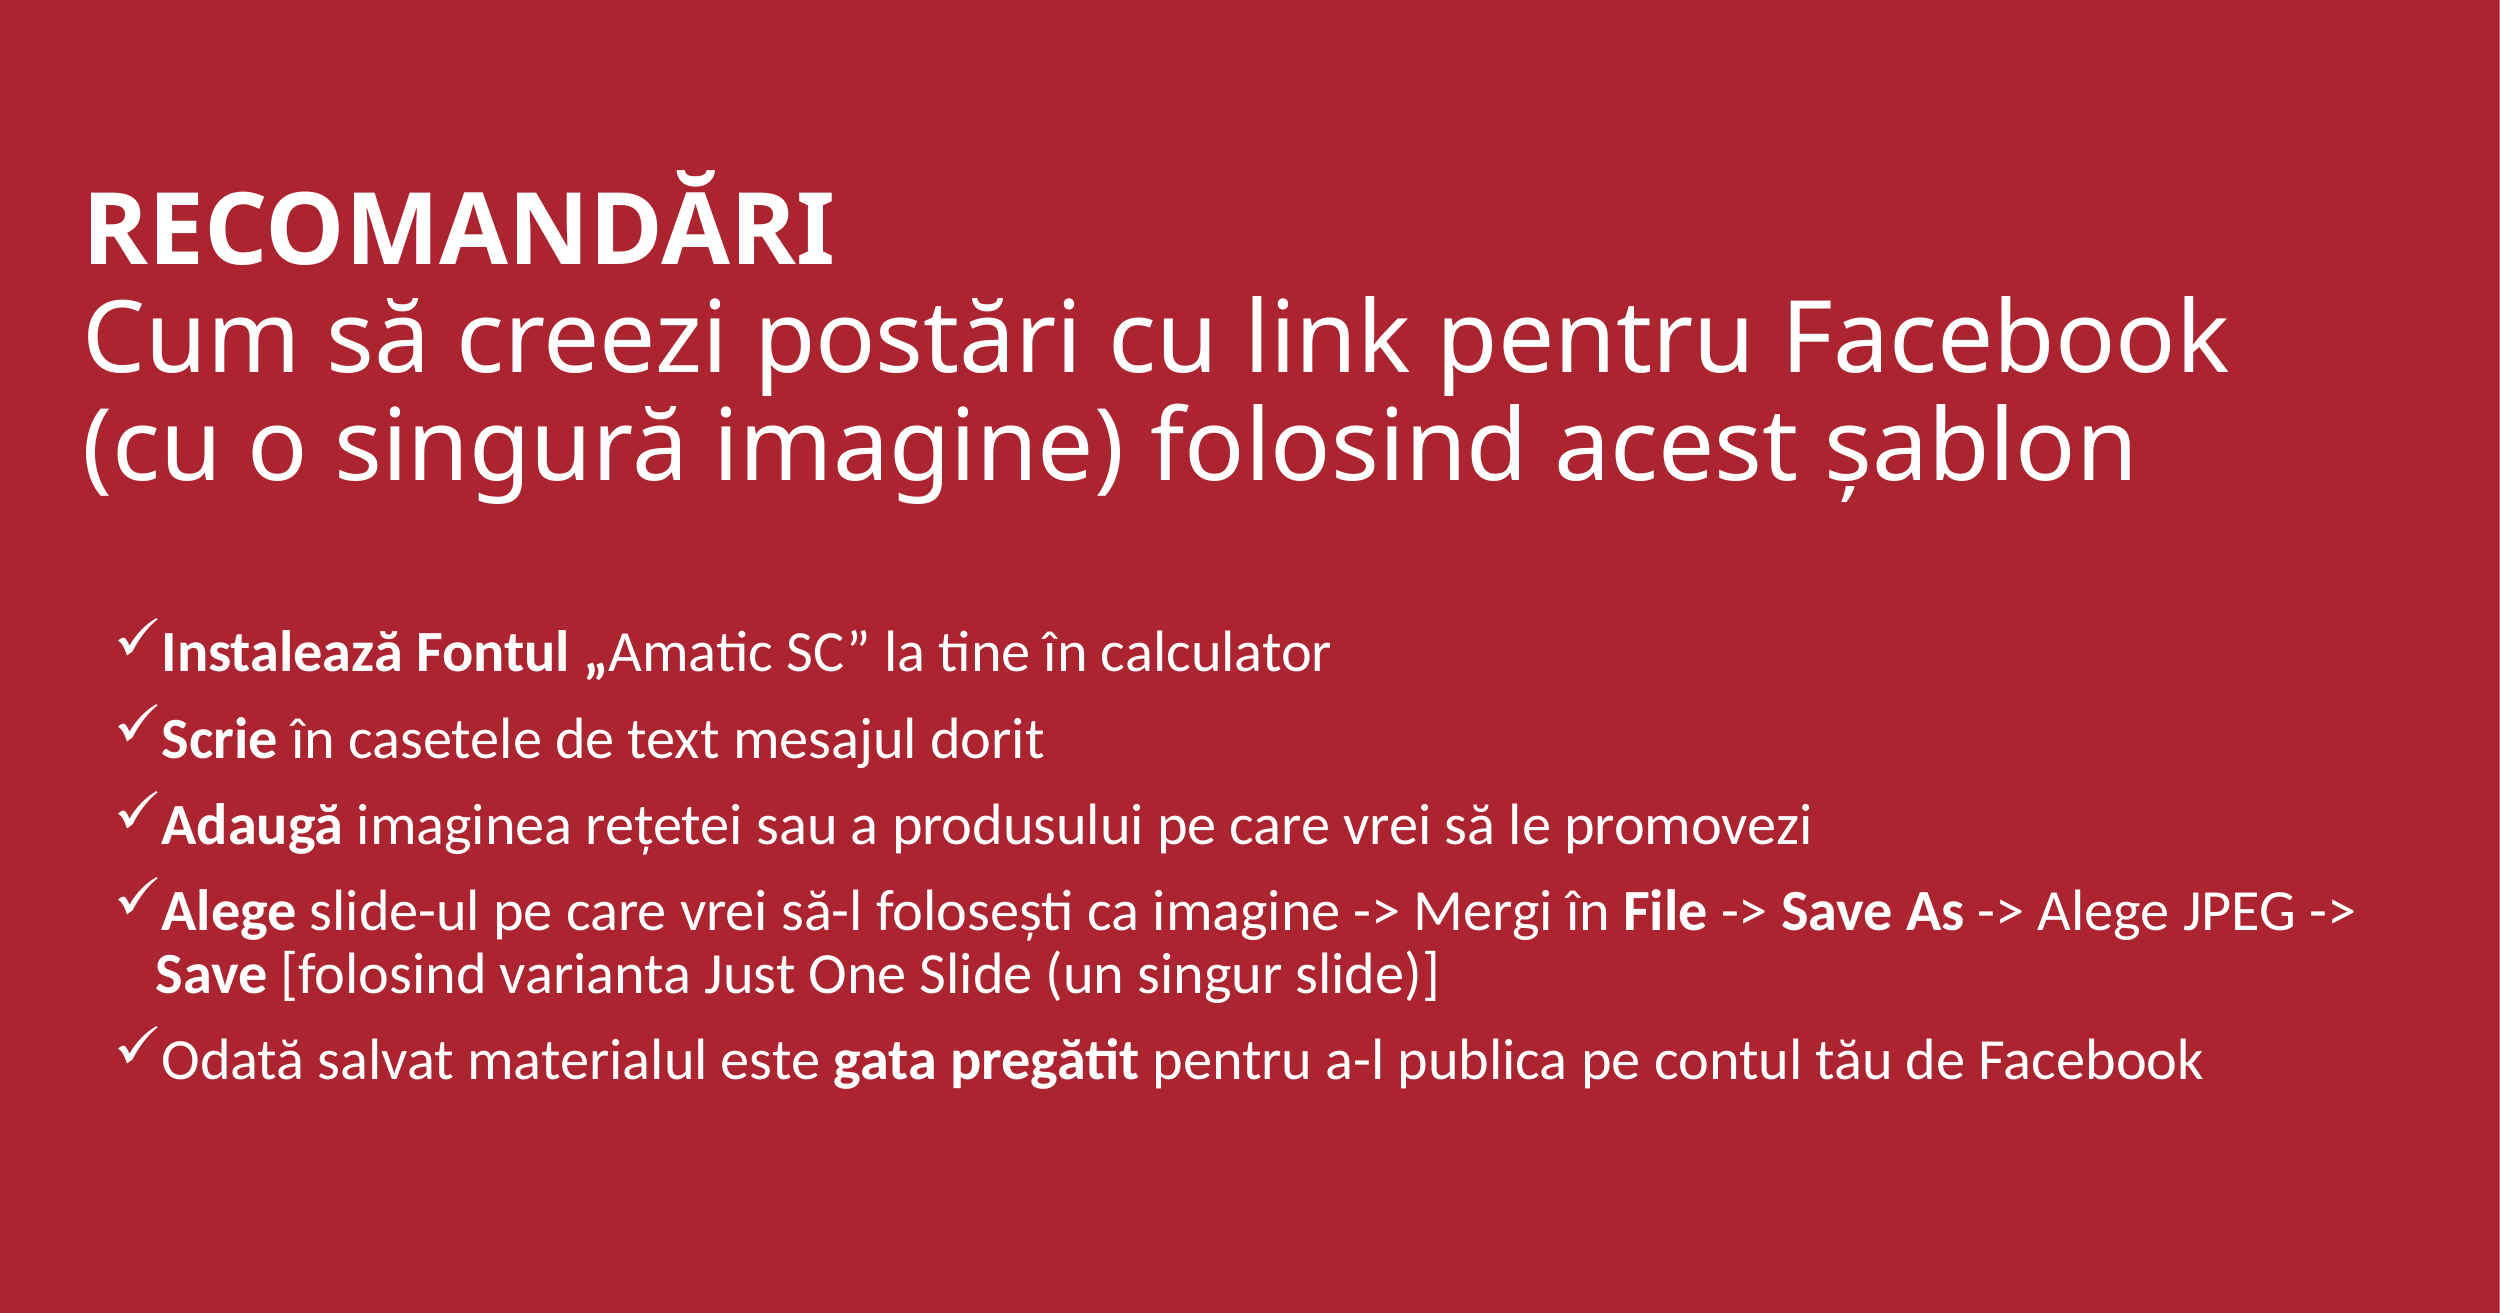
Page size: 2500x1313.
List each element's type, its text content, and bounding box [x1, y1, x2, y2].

text_box Instalează Fontul „Amatic SC” la tine în calculator Scrie în casetele de text mesajul dorit Adaugă imaginea rețetei sau a produsului pe care vrei să le promovezi Alege slide-ul pe care vrei să-l folosești ca imagine -> Mergi în File -> Save As -> Alege JPEG -> Save [folosind varianta Just One Slide (un singur slide)] Odată salvat materialul este gata pregătit pentru a-l publica pe contul tău de Facebook [98, 614, 2393, 1150]
text_box RECOMANDĂRI Cum să creezi postări cu link pentru Facebook (cu o singură imagine) folosind acest șablon [67, 92, 2250, 588]
